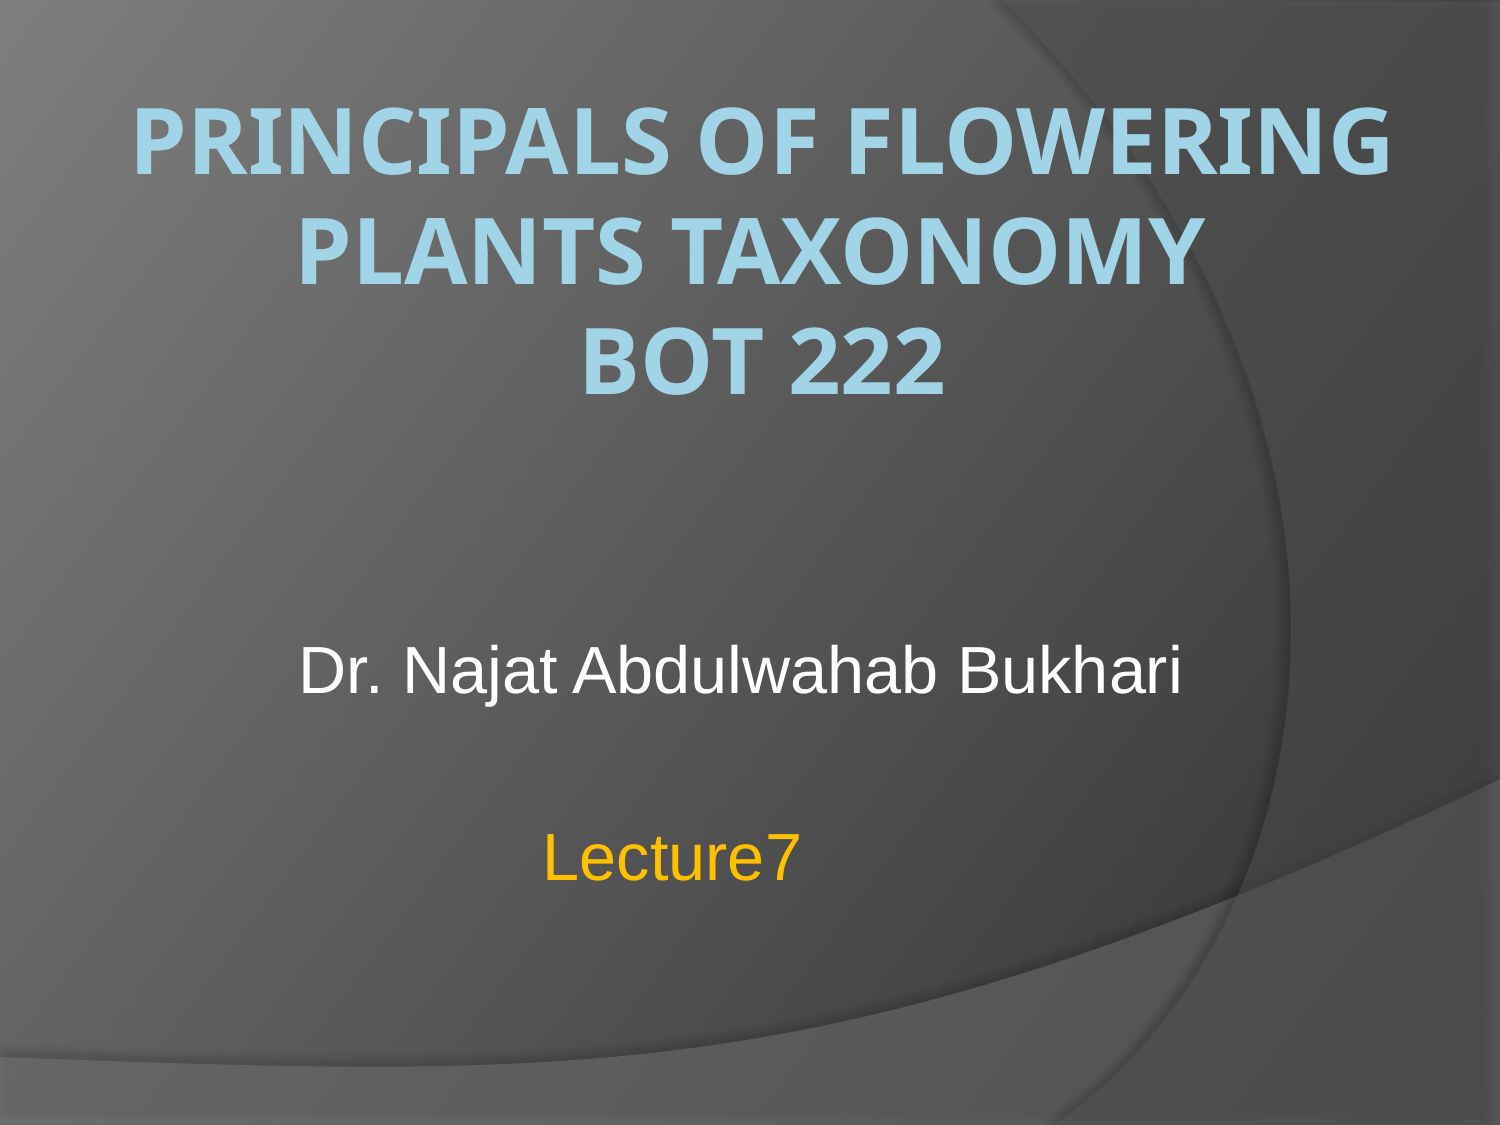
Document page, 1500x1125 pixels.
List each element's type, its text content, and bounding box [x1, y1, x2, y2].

subtitle Dr. Najat Abdulwahab Bukhari [187, 612, 1288, 721]
text_box Lecture7 [412, 800, 925, 908]
title Principals of Flowering Plants Taxonomy BOT 222 [99, 75, 1425, 425]
